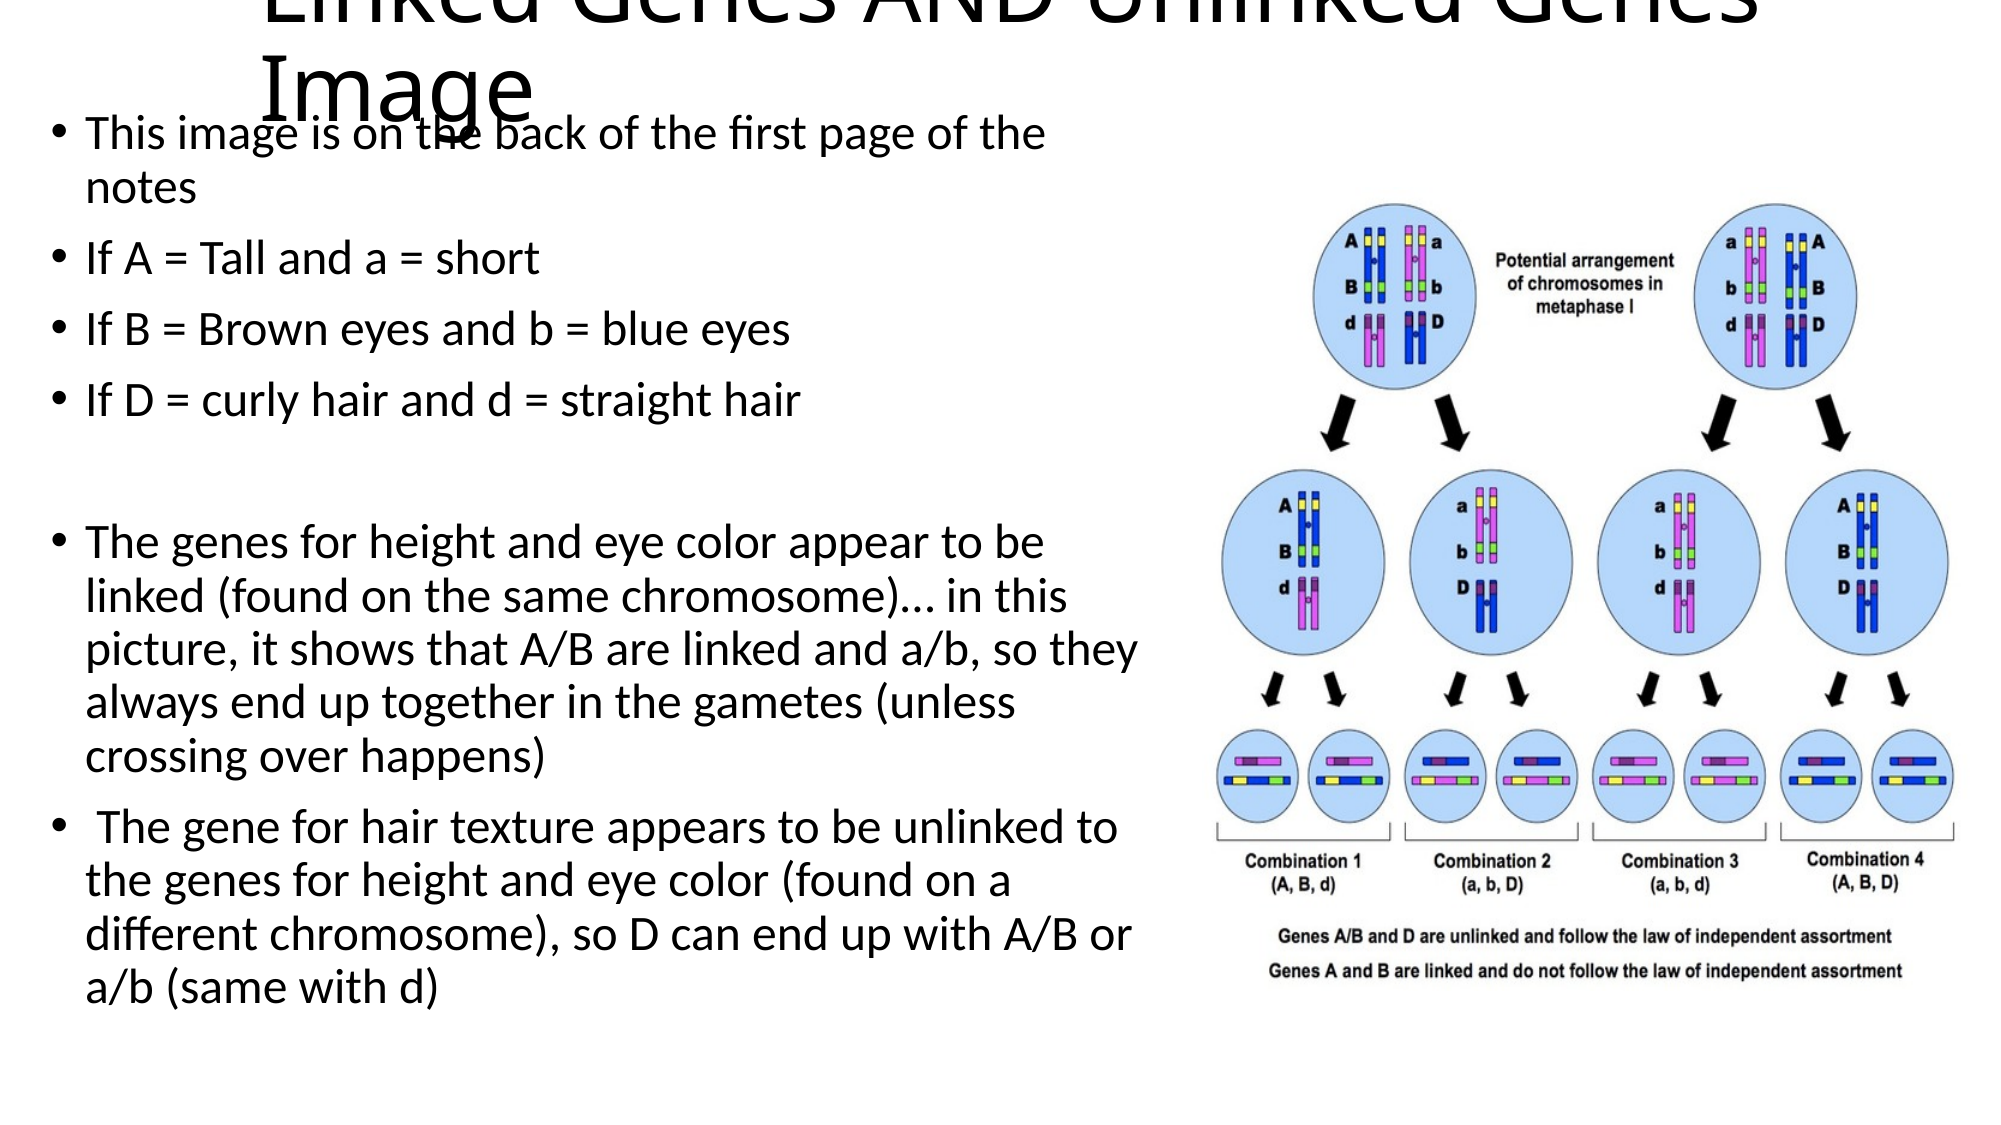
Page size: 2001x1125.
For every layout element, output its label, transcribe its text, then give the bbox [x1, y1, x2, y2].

list This image is on the back of the first page of the notes If A = Tall and a = short If B = Brown eyes and b = blue eyes If D = curly hair and d = straight hair The genes for height and eye color appear to be linked (found on the same chromosome)… in this picture, it shows that A/B are linked and a/b, so they always end up together in the gametes (unless crossing over happens) The gene for hair texture appears to be unlinked to the genes for height and eye color (found on a different chromosome), so D can end up with A/B or a/b (same with d) [35, 99, 1167, 1028]
title Linked Genes AND Unlinked Genes Image [244, 0, 1970, 151]
picture [1202, 187, 1970, 991]
